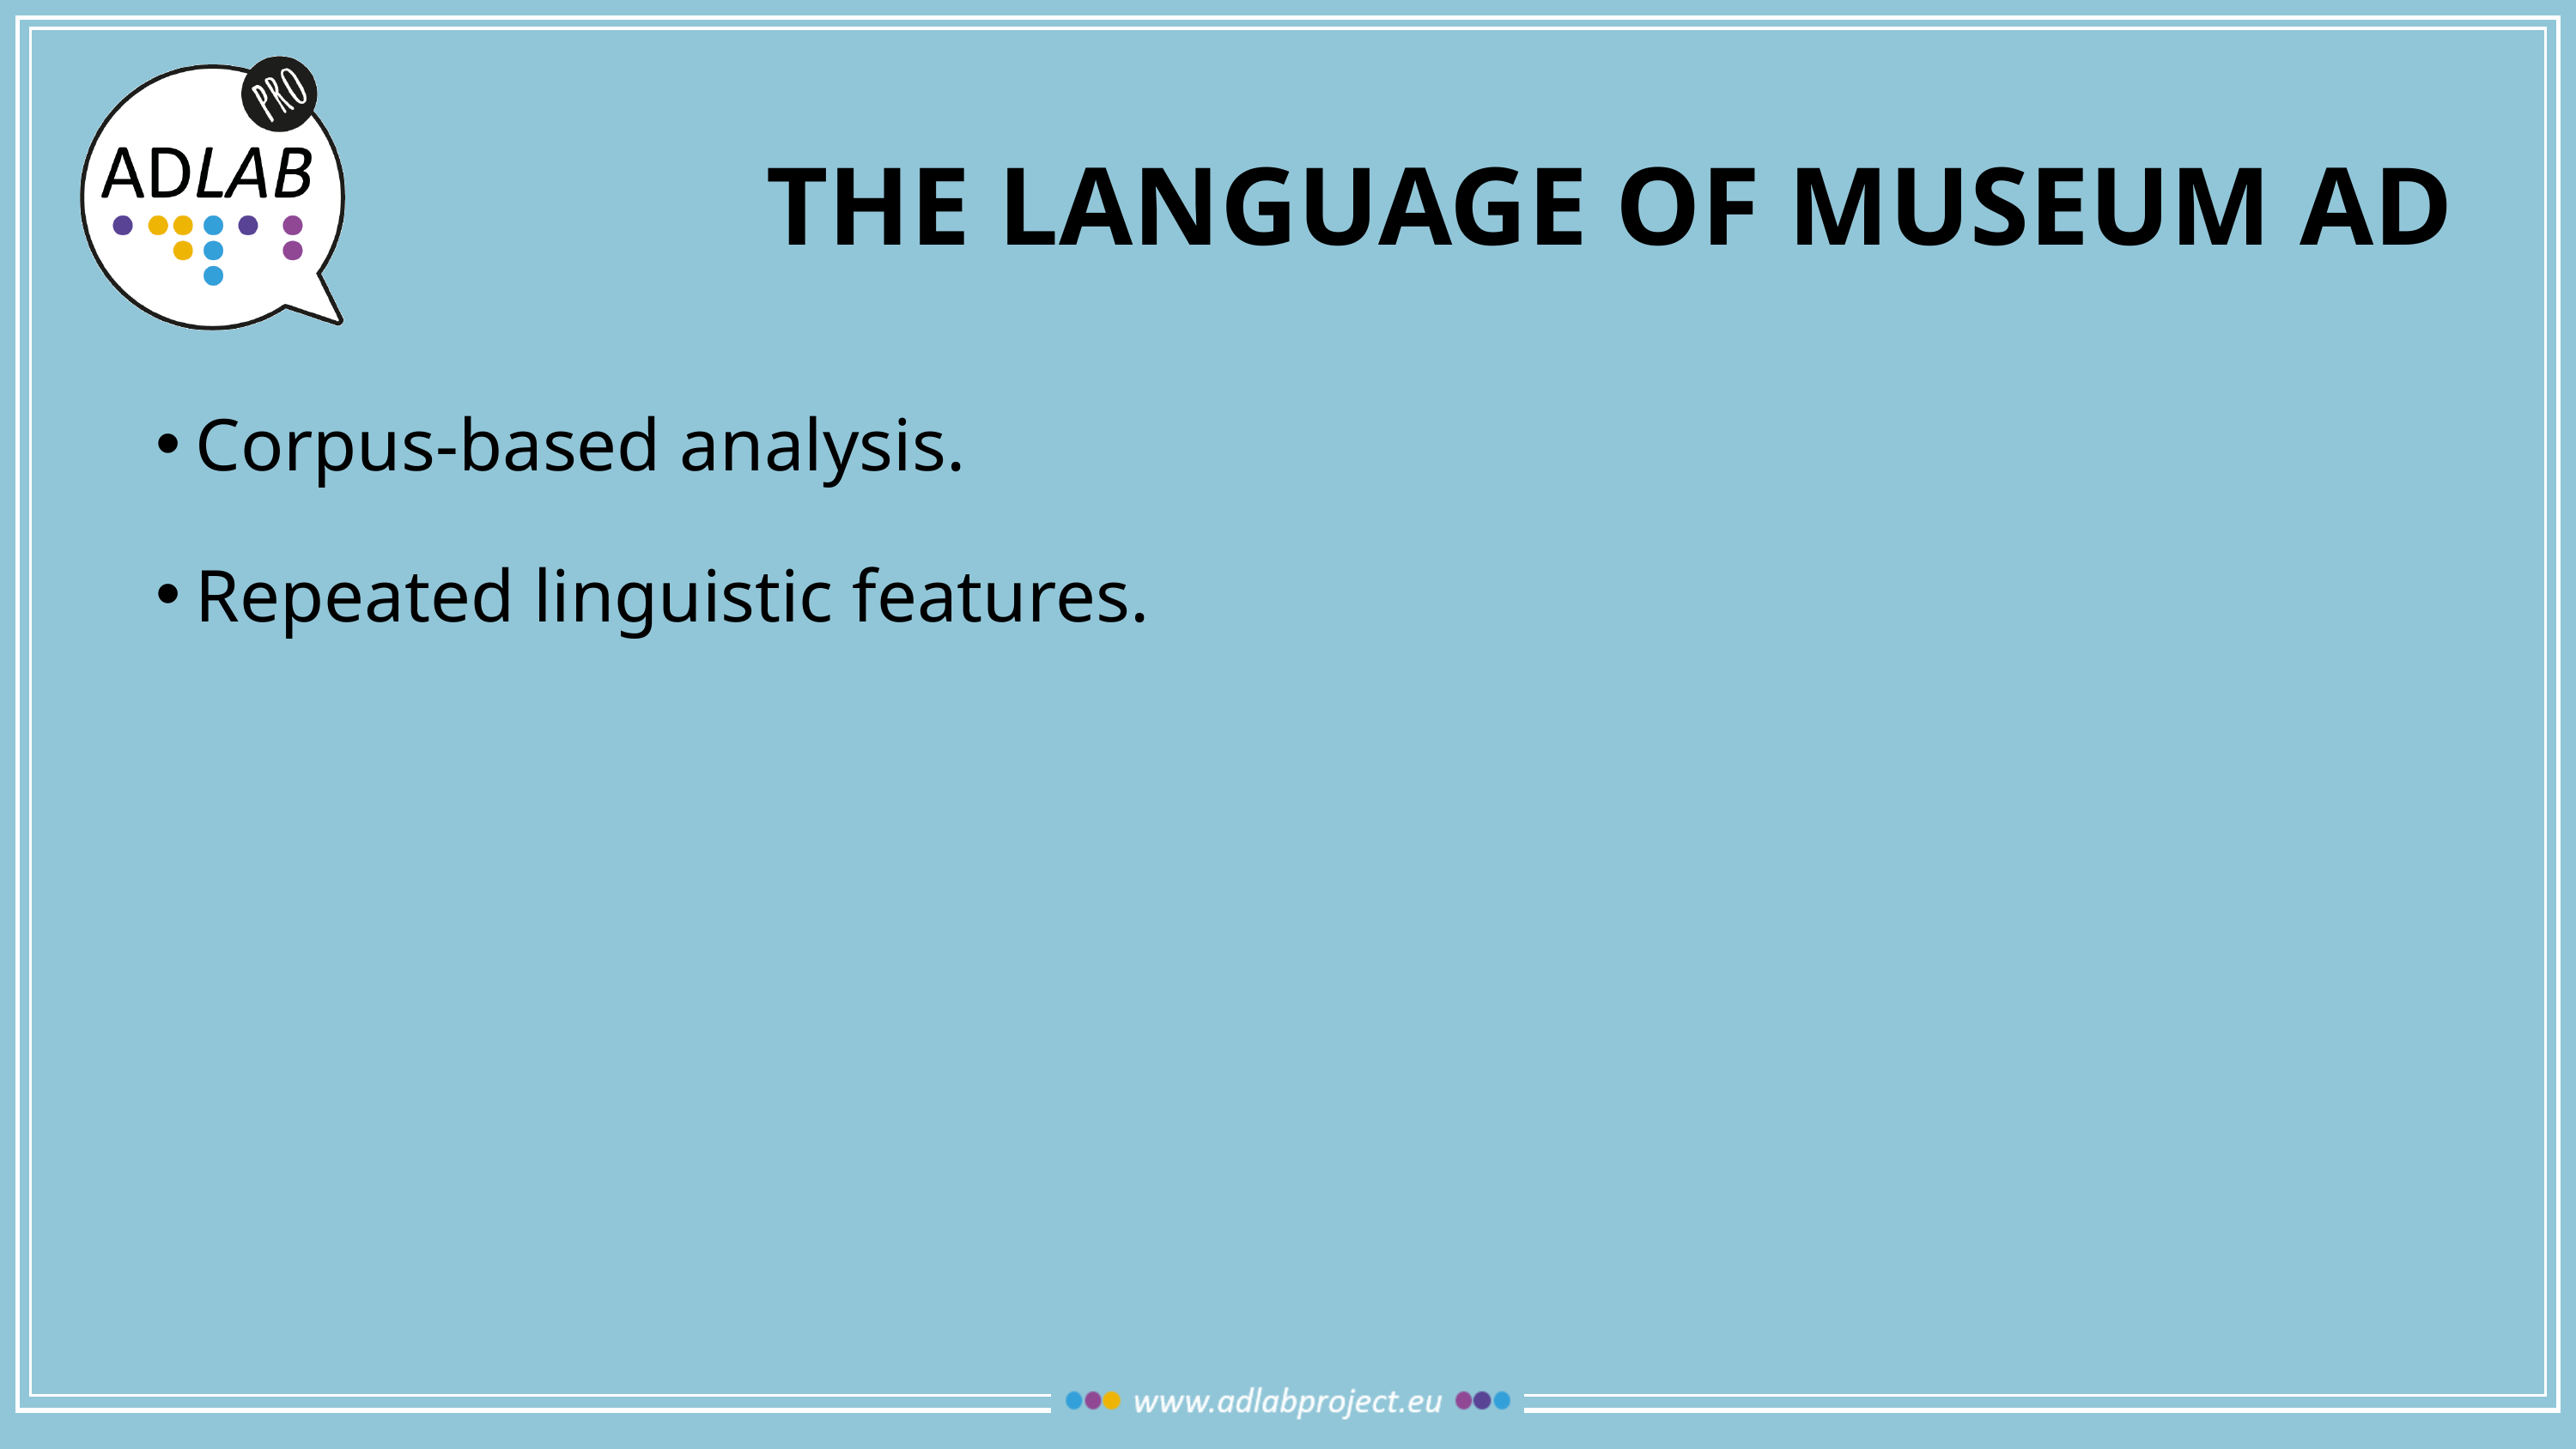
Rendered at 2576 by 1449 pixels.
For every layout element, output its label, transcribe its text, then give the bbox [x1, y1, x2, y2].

title The language of museum ad [384, 70, 2467, 350]
picture [72, 49, 353, 330]
picture [1051, 1378, 1524, 1429]
list Corpus-based analysis. Repeated linguistic features. [143, 350, 2467, 1056]
